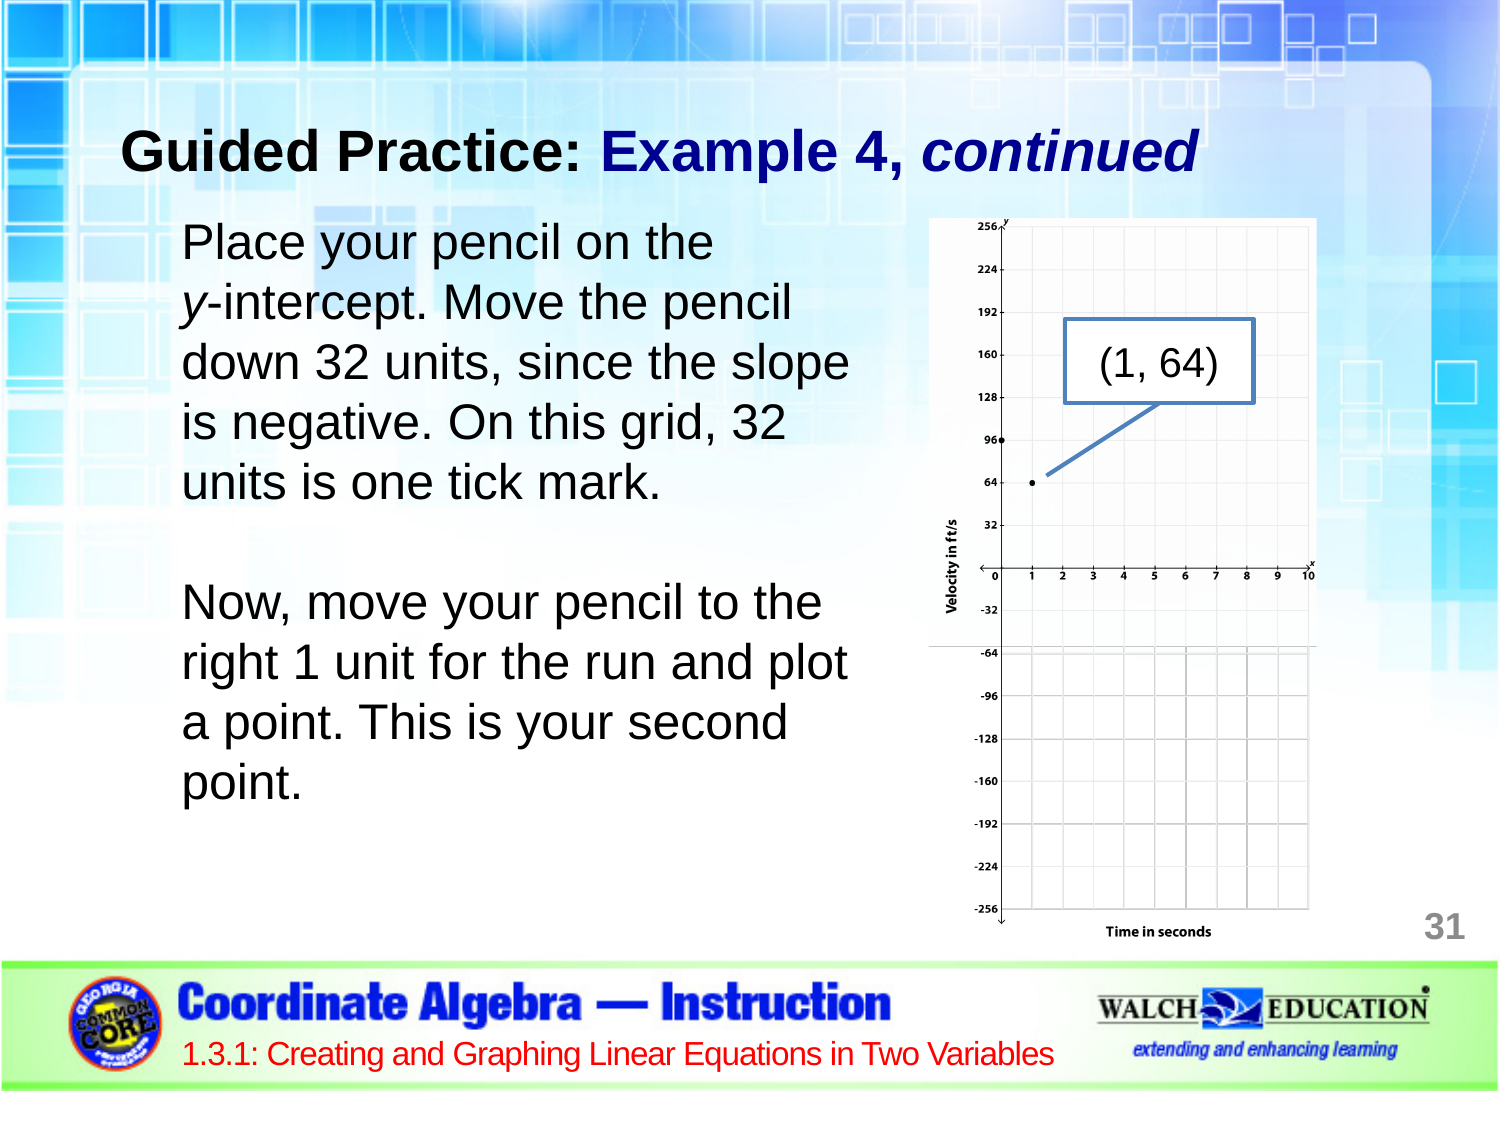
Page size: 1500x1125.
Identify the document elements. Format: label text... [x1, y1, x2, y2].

picture [1, 0, 1500, 1091]
text_box Place your pencil on the y-intercept. Move the pencil down 32 units, since the slope is negative. On this grid, 32 units is one tick mark. Now, move your pencil to the right 1 unit for the run and plot a point. This is your second point. [166, 202, 885, 817]
subtitle Guided Practice: Example 4, continued [105, 105, 1394, 925]
slide_number 31 [1361, 901, 1481, 949]
list 1.3.1: Creating and Graphing Linear Equations in Two Variables [166, 1024, 1186, 1074]
